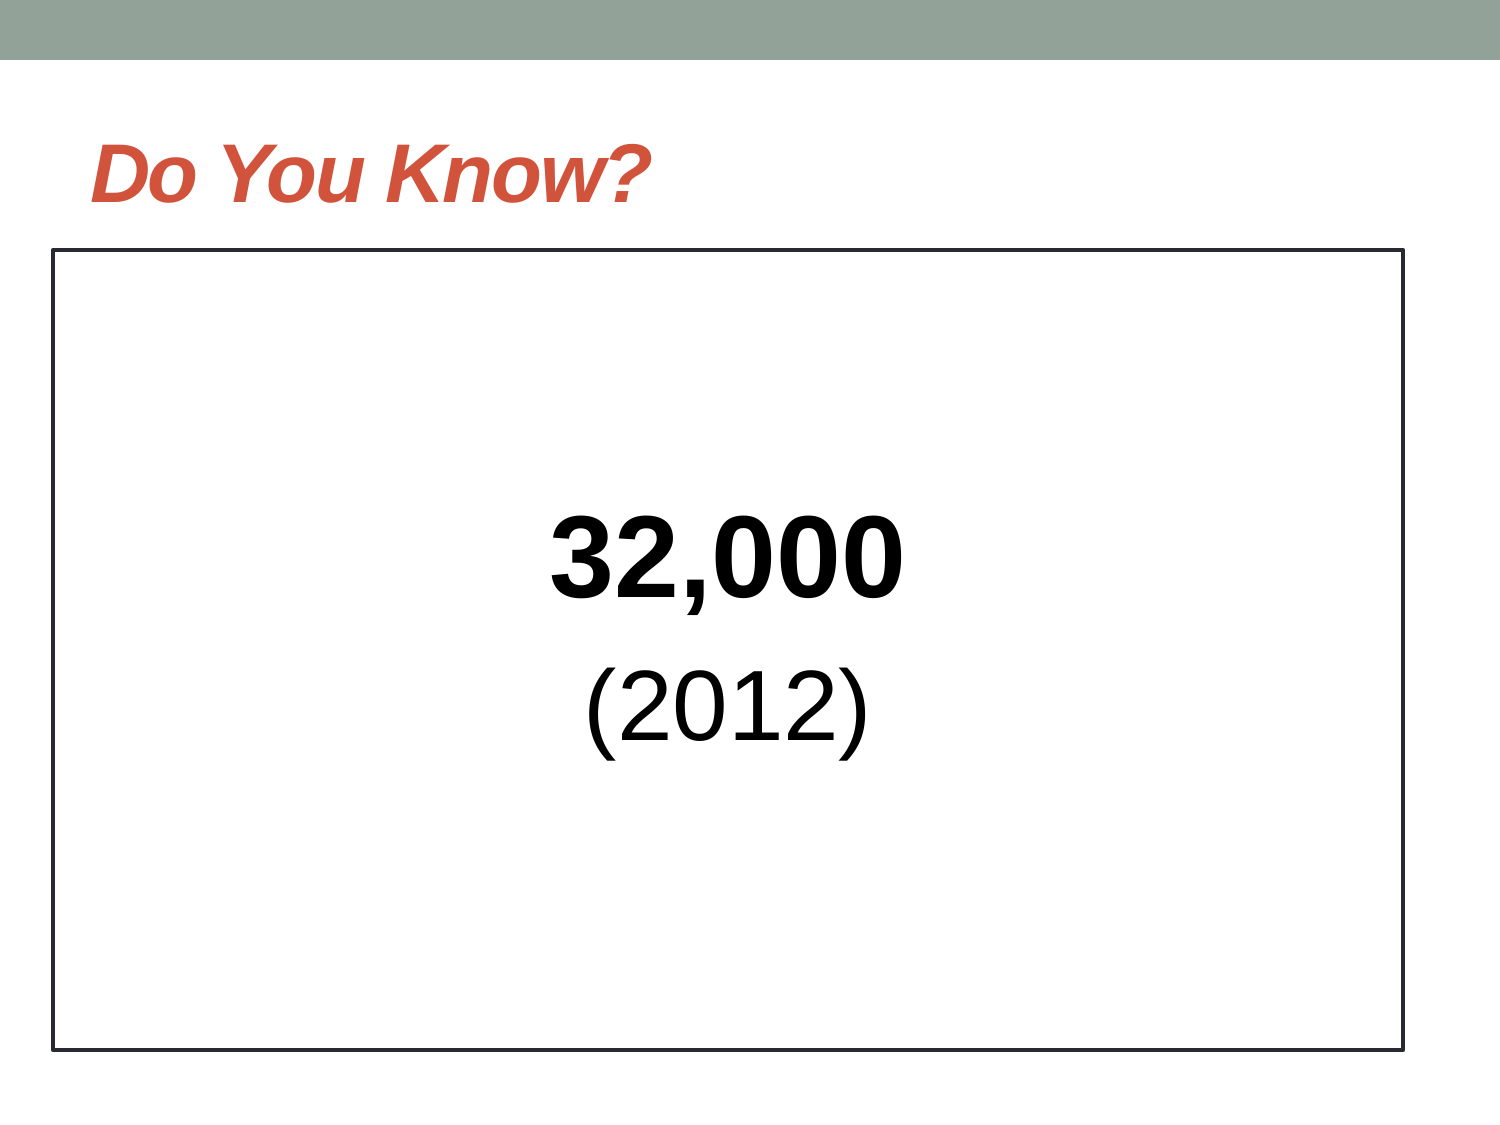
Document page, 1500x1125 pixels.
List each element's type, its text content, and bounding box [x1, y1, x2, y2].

list 32,000 (2012) [51, 248, 1405, 1052]
title Do You Know? [75, 87, 1425, 250]
